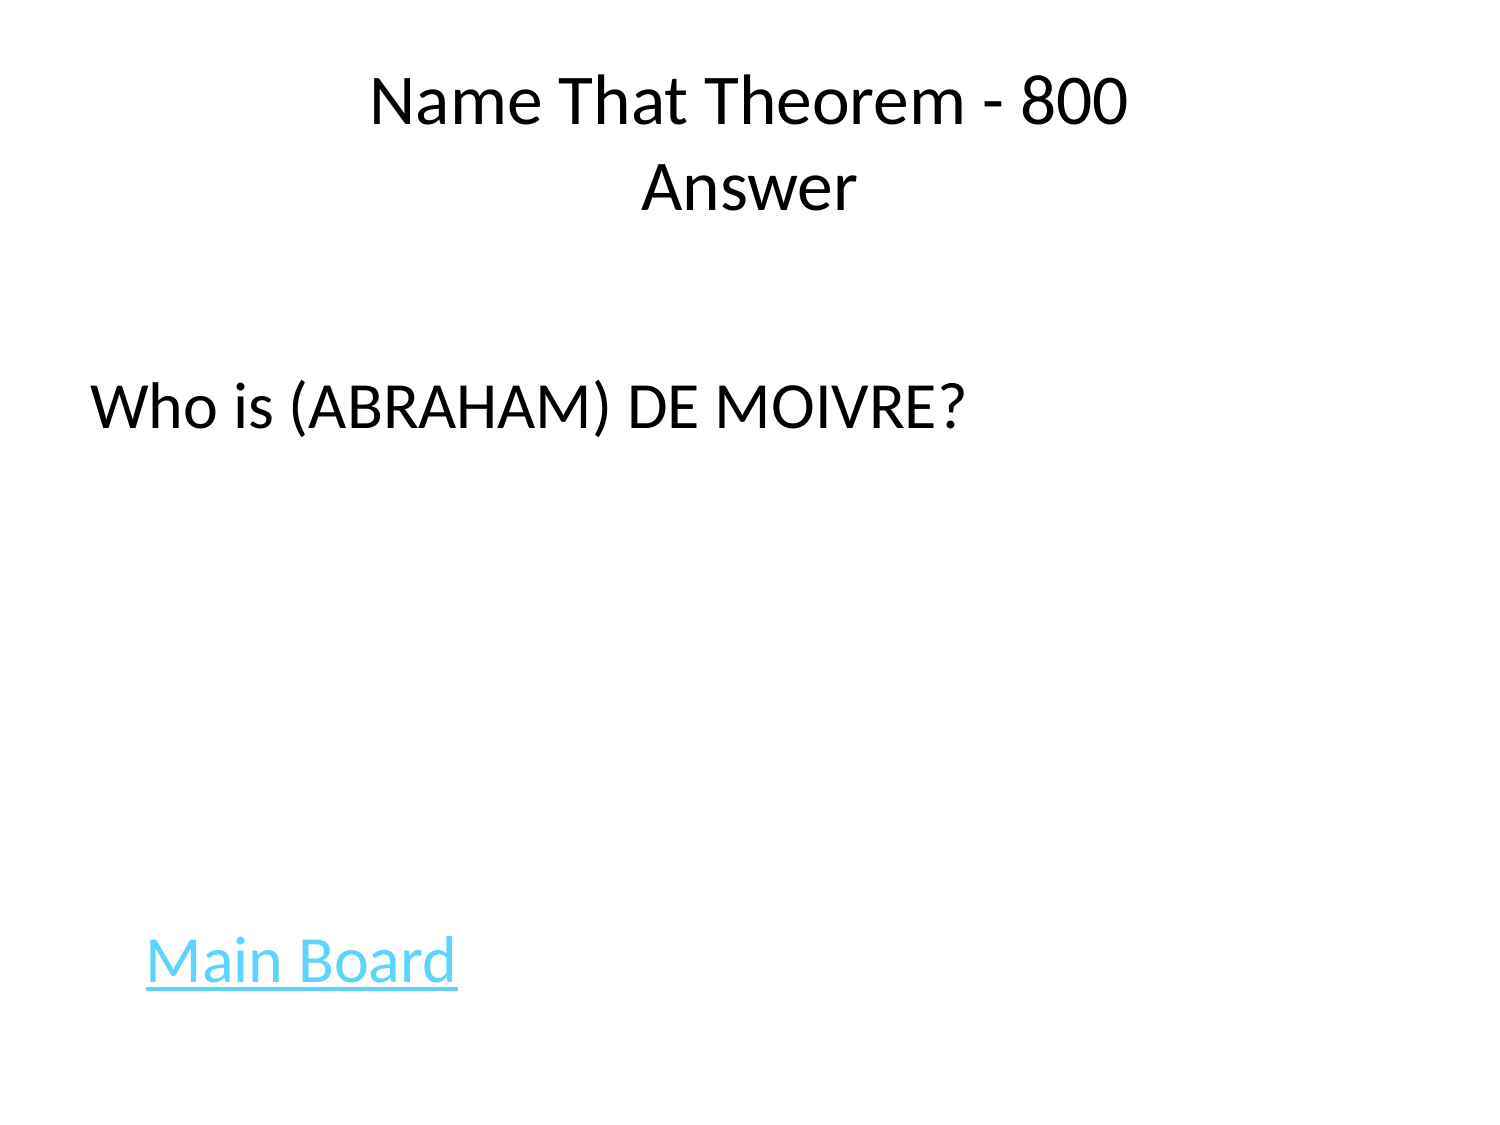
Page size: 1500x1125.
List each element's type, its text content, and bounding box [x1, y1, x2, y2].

title Name That Theorem - 800 Answer [75, 45, 1425, 233]
list Who is (ABRAHAM) DE MOIVRE? Main Board [75, 262, 1425, 1005]
